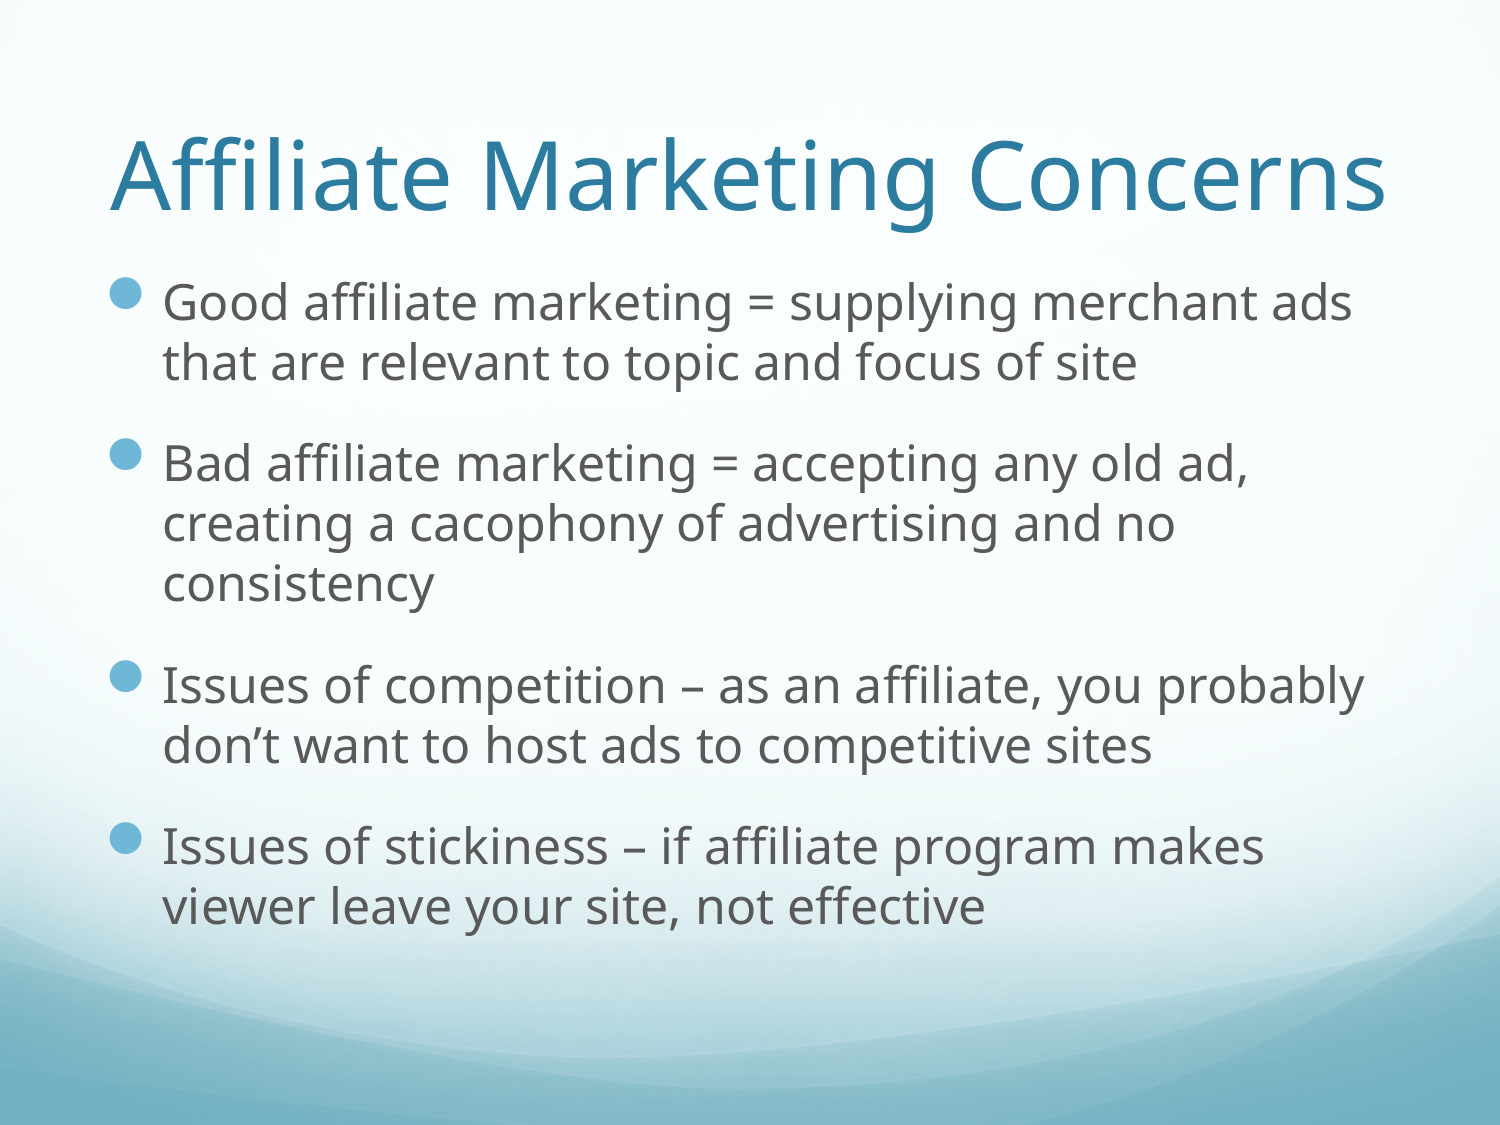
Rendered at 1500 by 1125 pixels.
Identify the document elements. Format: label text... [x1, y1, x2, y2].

list Good affiliate marketing = supplying merchant ads that are relevant to topic and focus of site Bad affiliate marketing = accepting any old ad, creating a cacophony of advertising and no consistency Issues of competition – as an affiliate, you probably don’t want to host ads to competitive sites Issues of stickiness – if affiliate program makes viewer leave your site, not effective [90, 262, 1410, 975]
title Affiliate Marketing Concerns [90, 17, 1410, 237]
